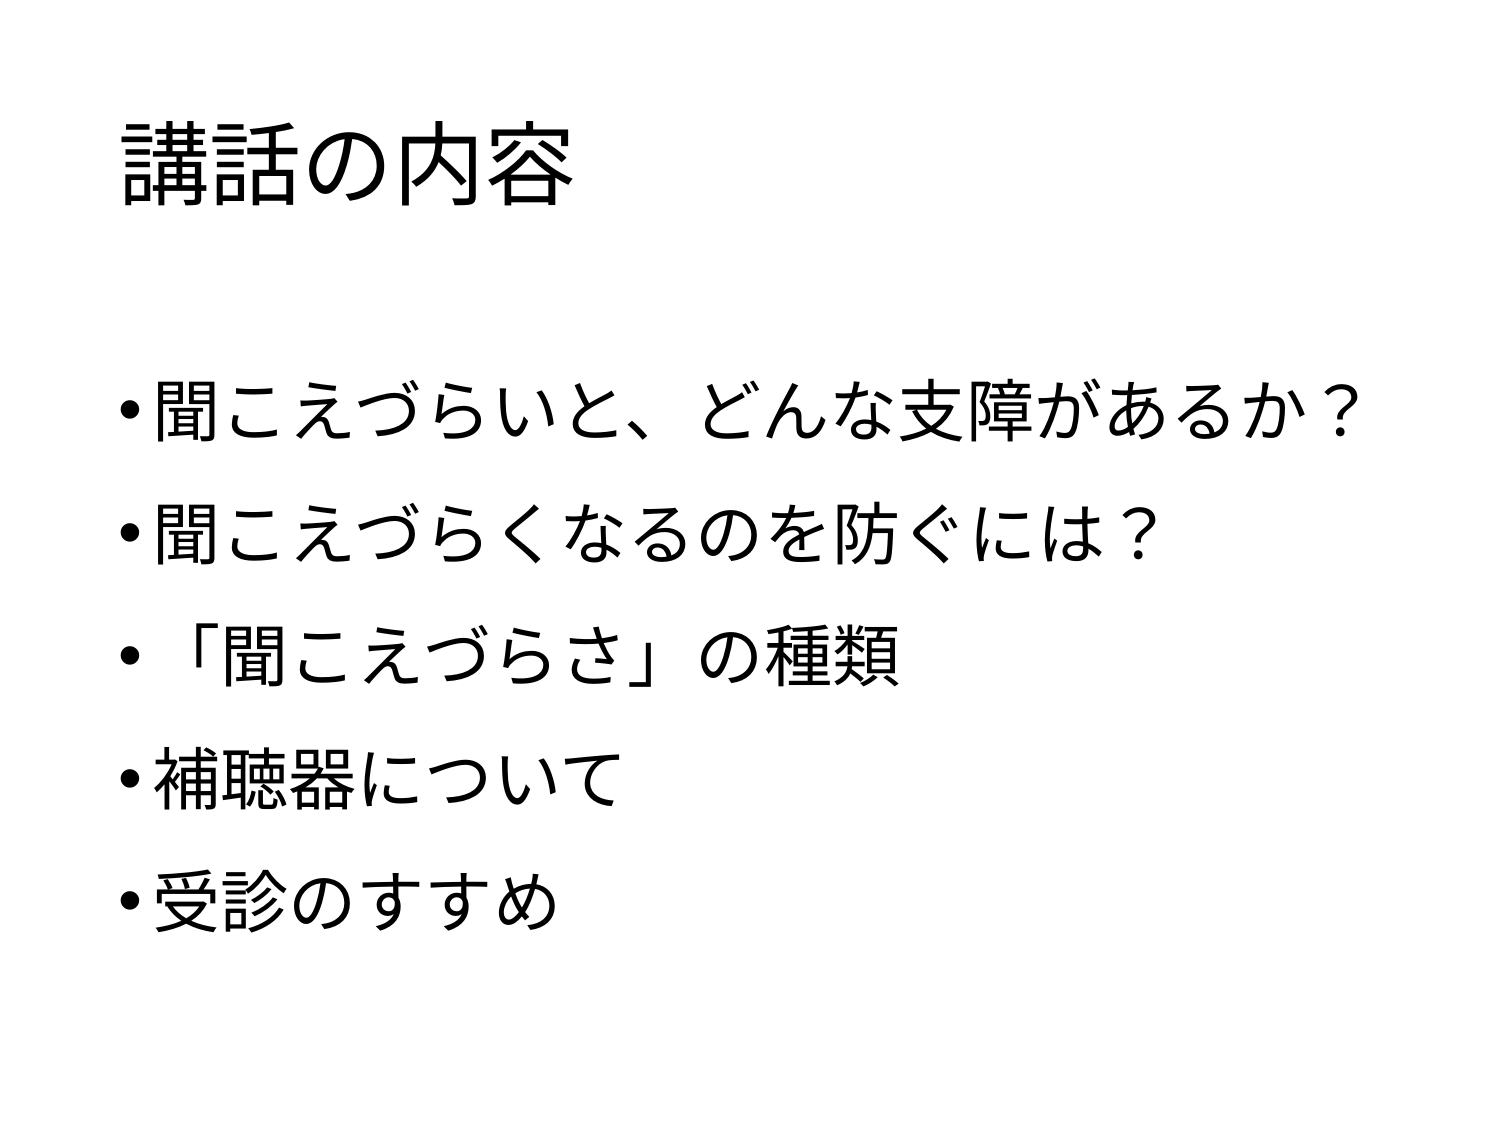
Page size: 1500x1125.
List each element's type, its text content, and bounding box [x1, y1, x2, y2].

title 講話の内容 [103, 59, 1397, 277]
list 聞こえづらいと、どんな支障があるか？ 聞こえづらくなるのを防ぐには？ 「聞こえづらさ」の種類 補聴器について 受診のすすめ [103, 277, 1397, 992]
